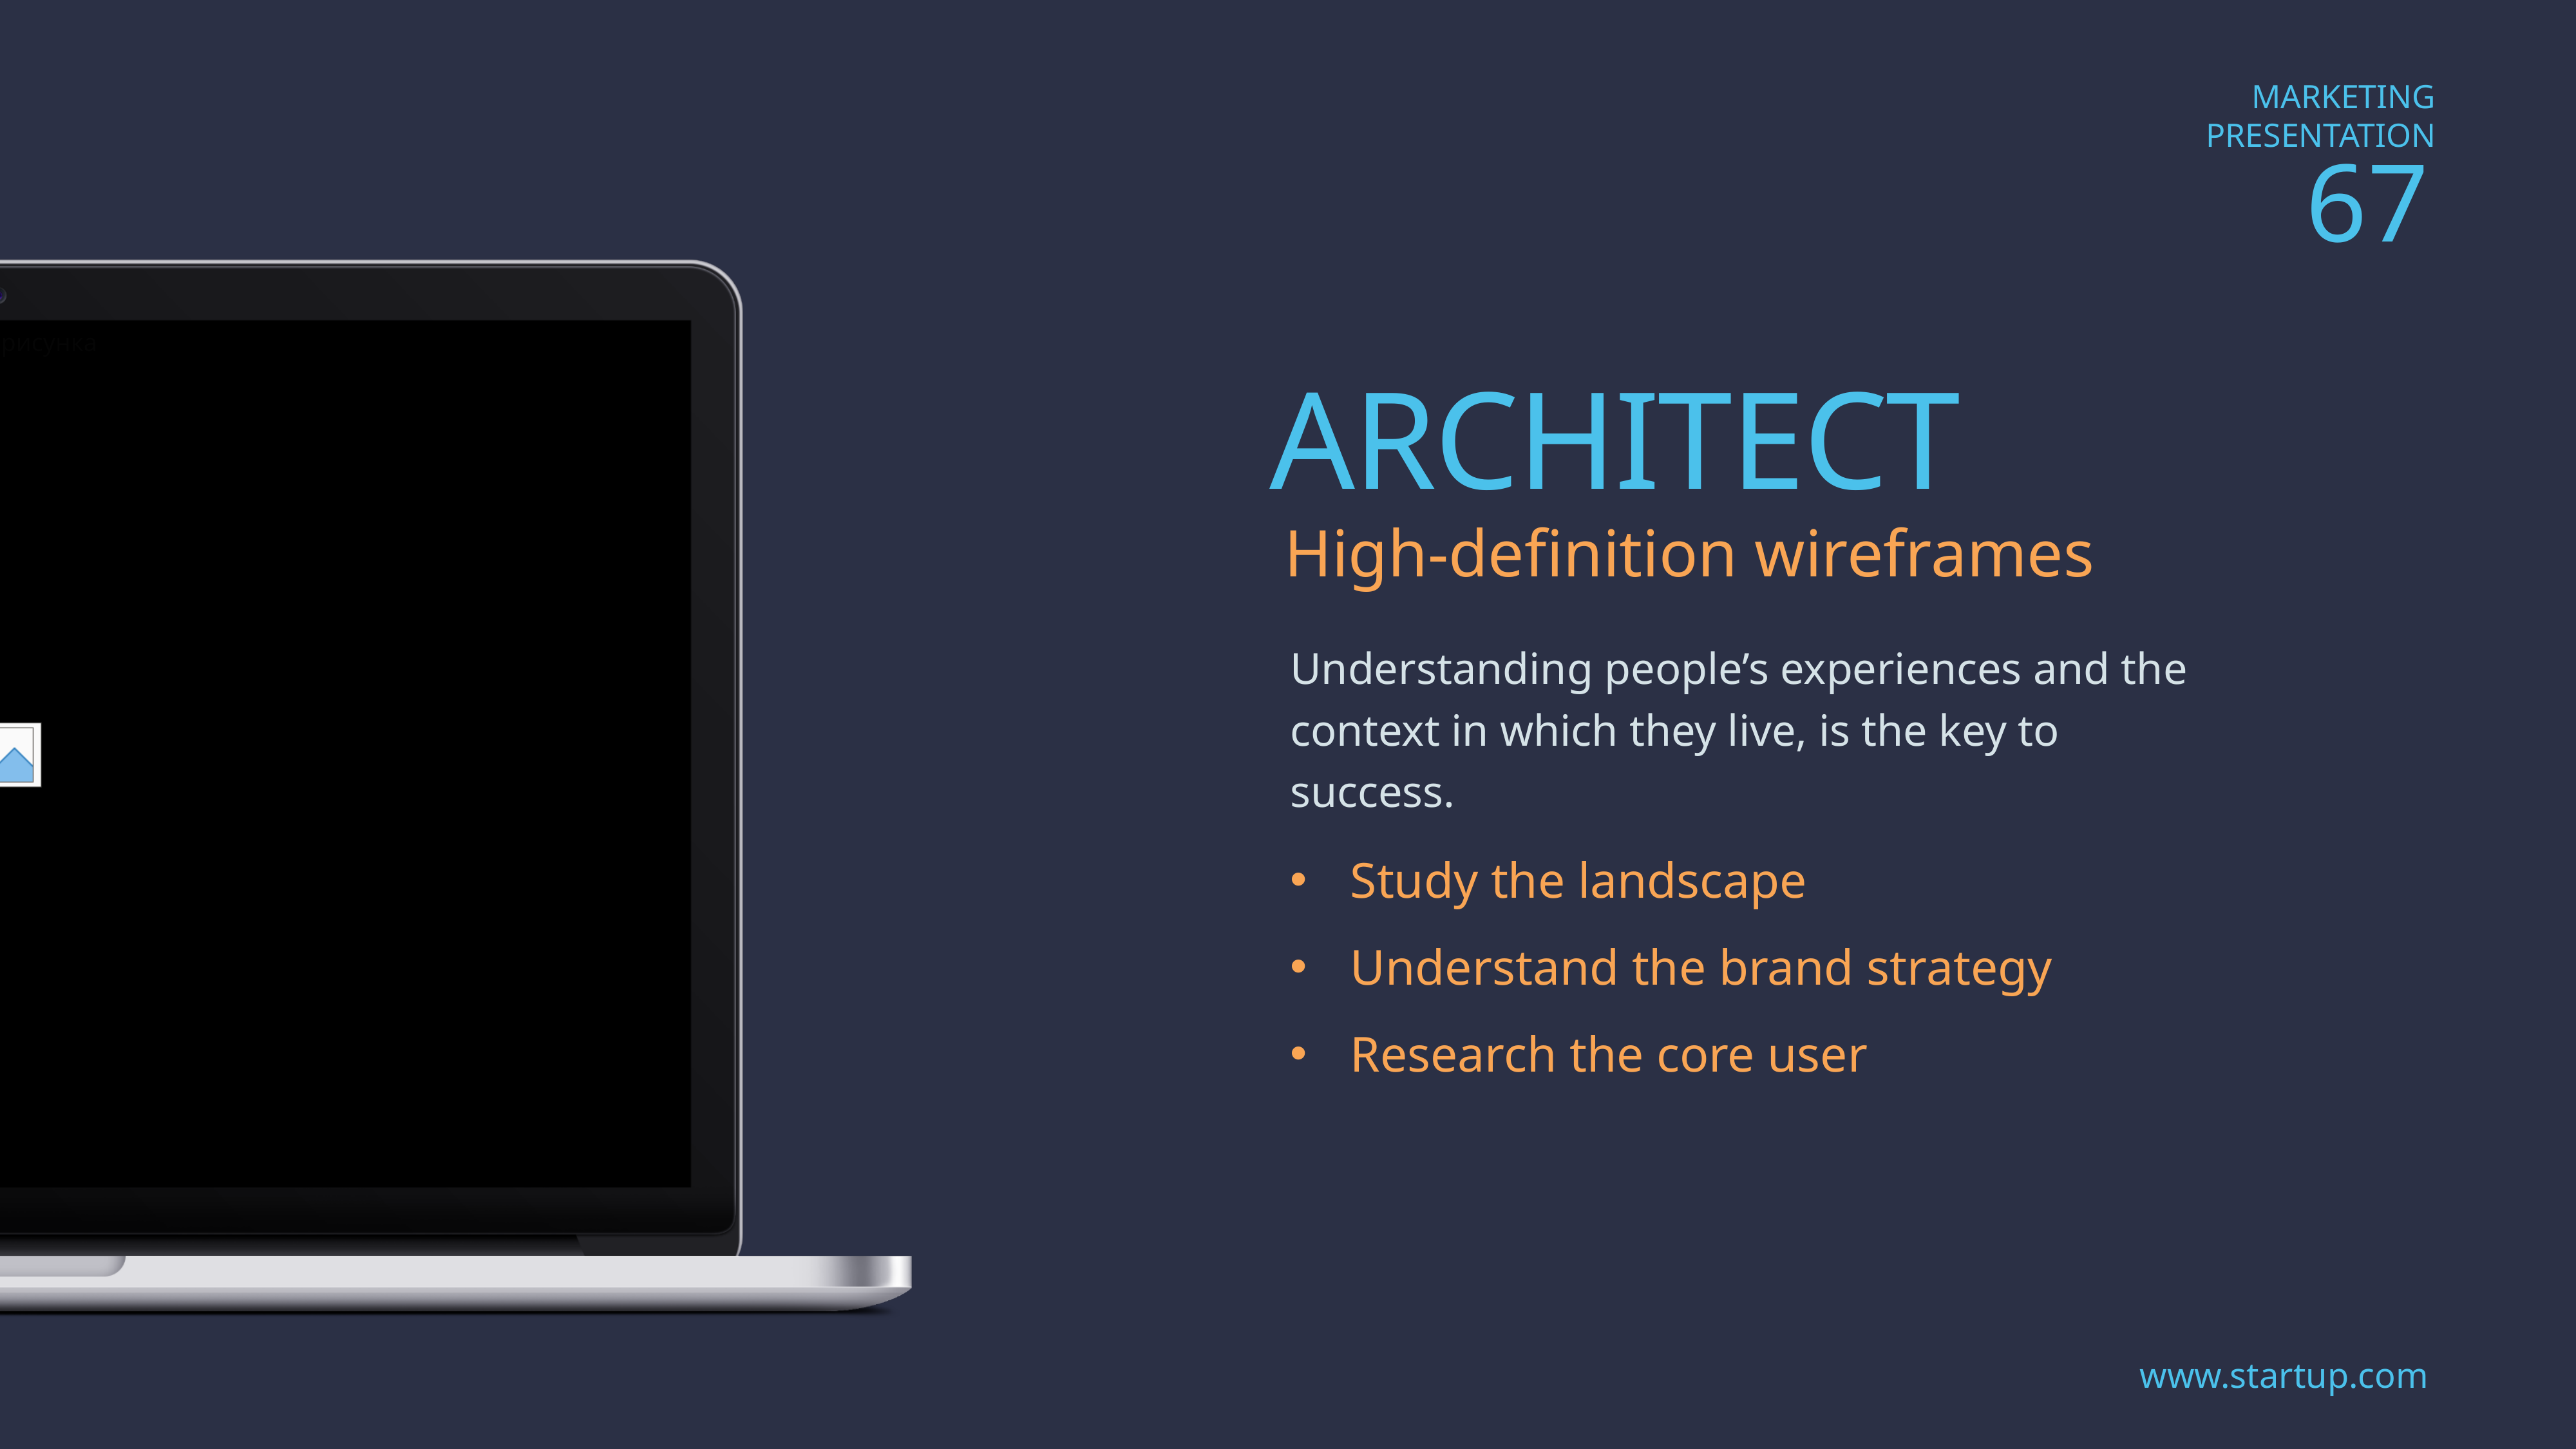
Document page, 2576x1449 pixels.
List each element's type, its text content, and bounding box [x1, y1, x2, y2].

text_box High-definition wireframes [1284, 512, 2095, 590]
picture [0, 237, 931, 1334]
text_box ARCHITECT [1269, 354, 1961, 516]
text_box Study the landscape Understand the brand strategy Research the core user [1290, 820, 2289, 1082]
text_box Understanding people’s experiences and the context in which they live, is the key to success. [1290, 630, 2205, 817]
